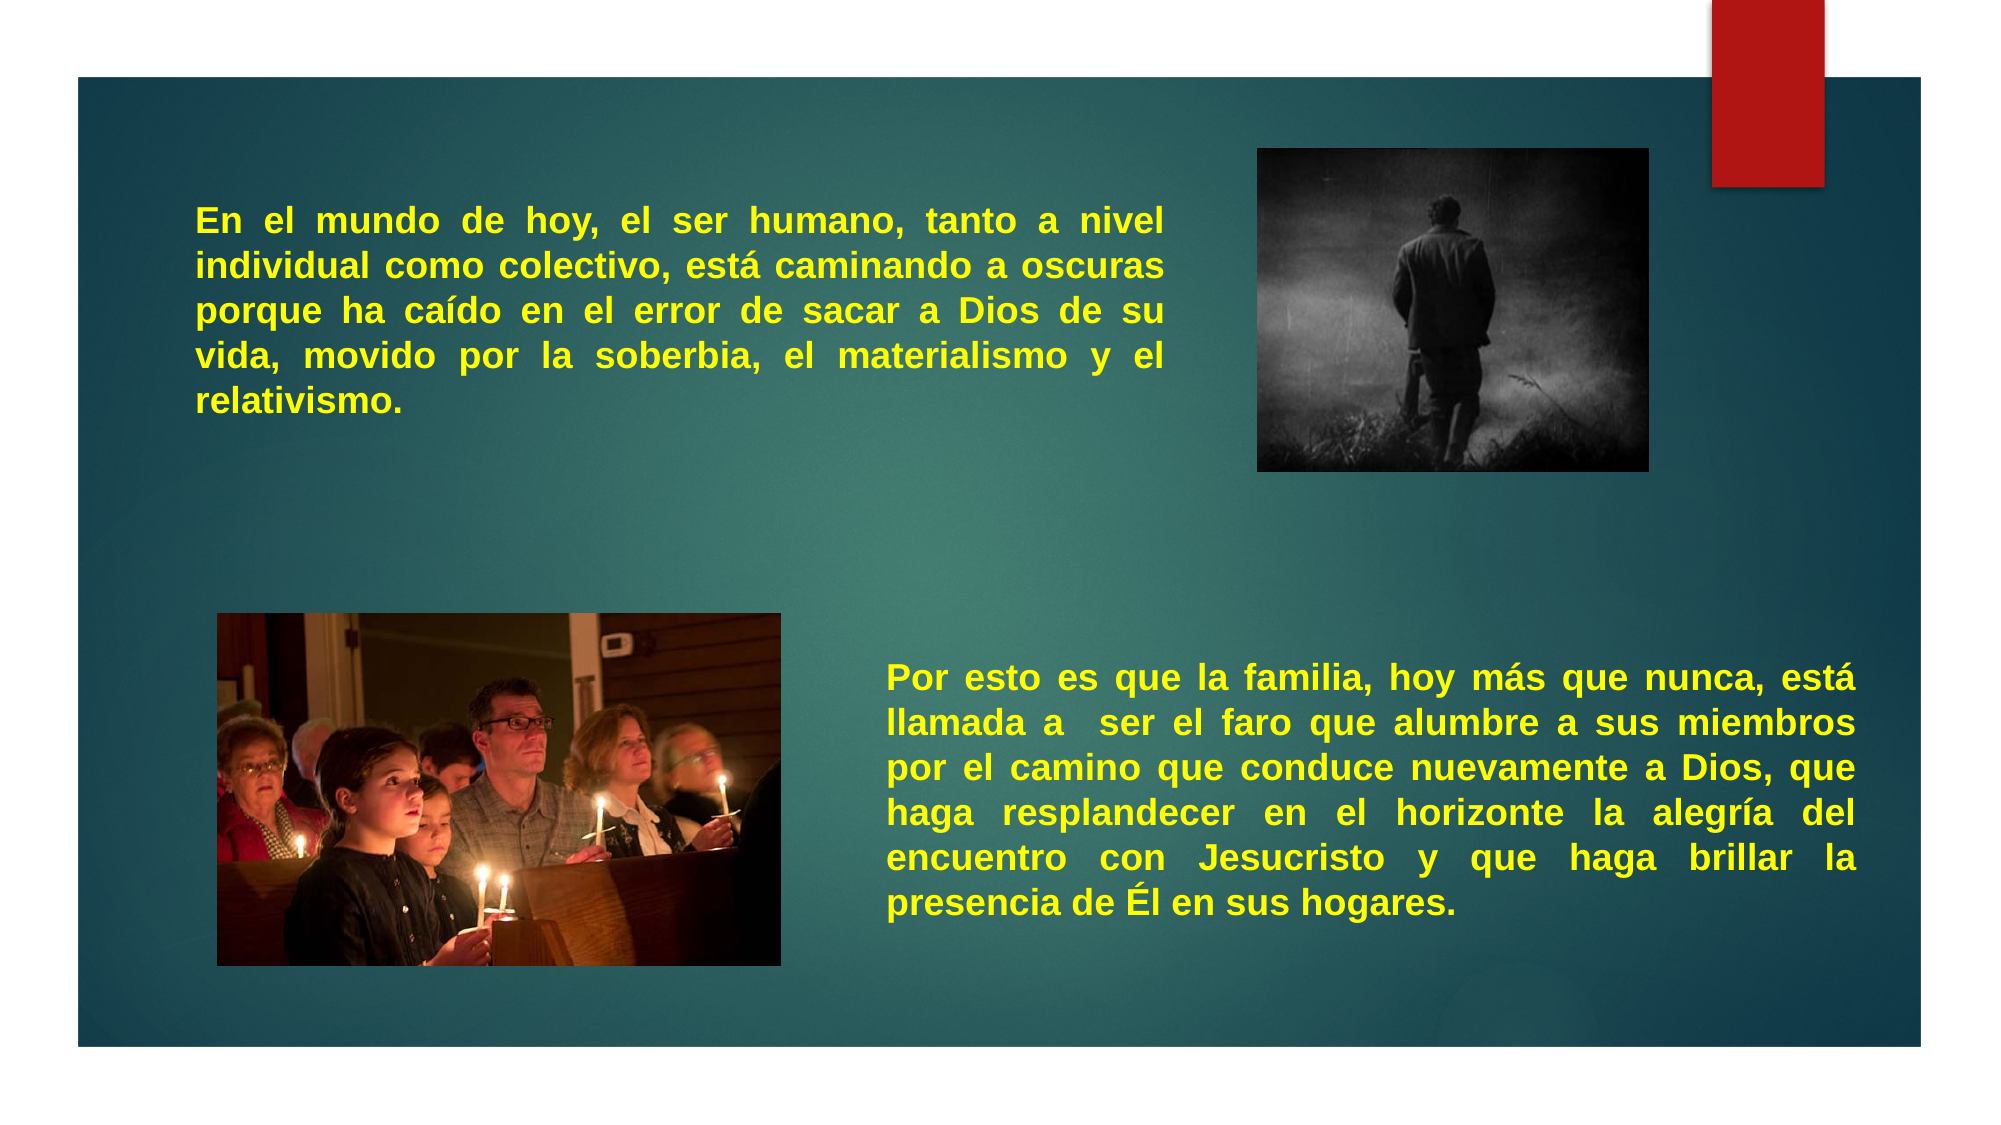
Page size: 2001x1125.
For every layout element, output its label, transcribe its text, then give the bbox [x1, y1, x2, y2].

picture [1256, 148, 1649, 472]
picture [217, 613, 782, 966]
text_box Por esto es que la familia, hoy más que nunca, está llamada a ser el faro que alumbre a sus miembros por el camino que conduce nuevamente a Dios, que haga resplandecer en el horizonte la alegría del encuentro con Jesucristo y que haga brillar la presencia de Él en sus hogares. [871, 645, 1872, 931]
text_box En el mundo de hoy, el ser humano, tanto a nivel individual como colectivo, está caminando a oscuras porque ha caído en el error de sacar a Dios de su vida, movido por la soberbia, el materialismo y el relativismo. [180, 188, 1181, 429]
